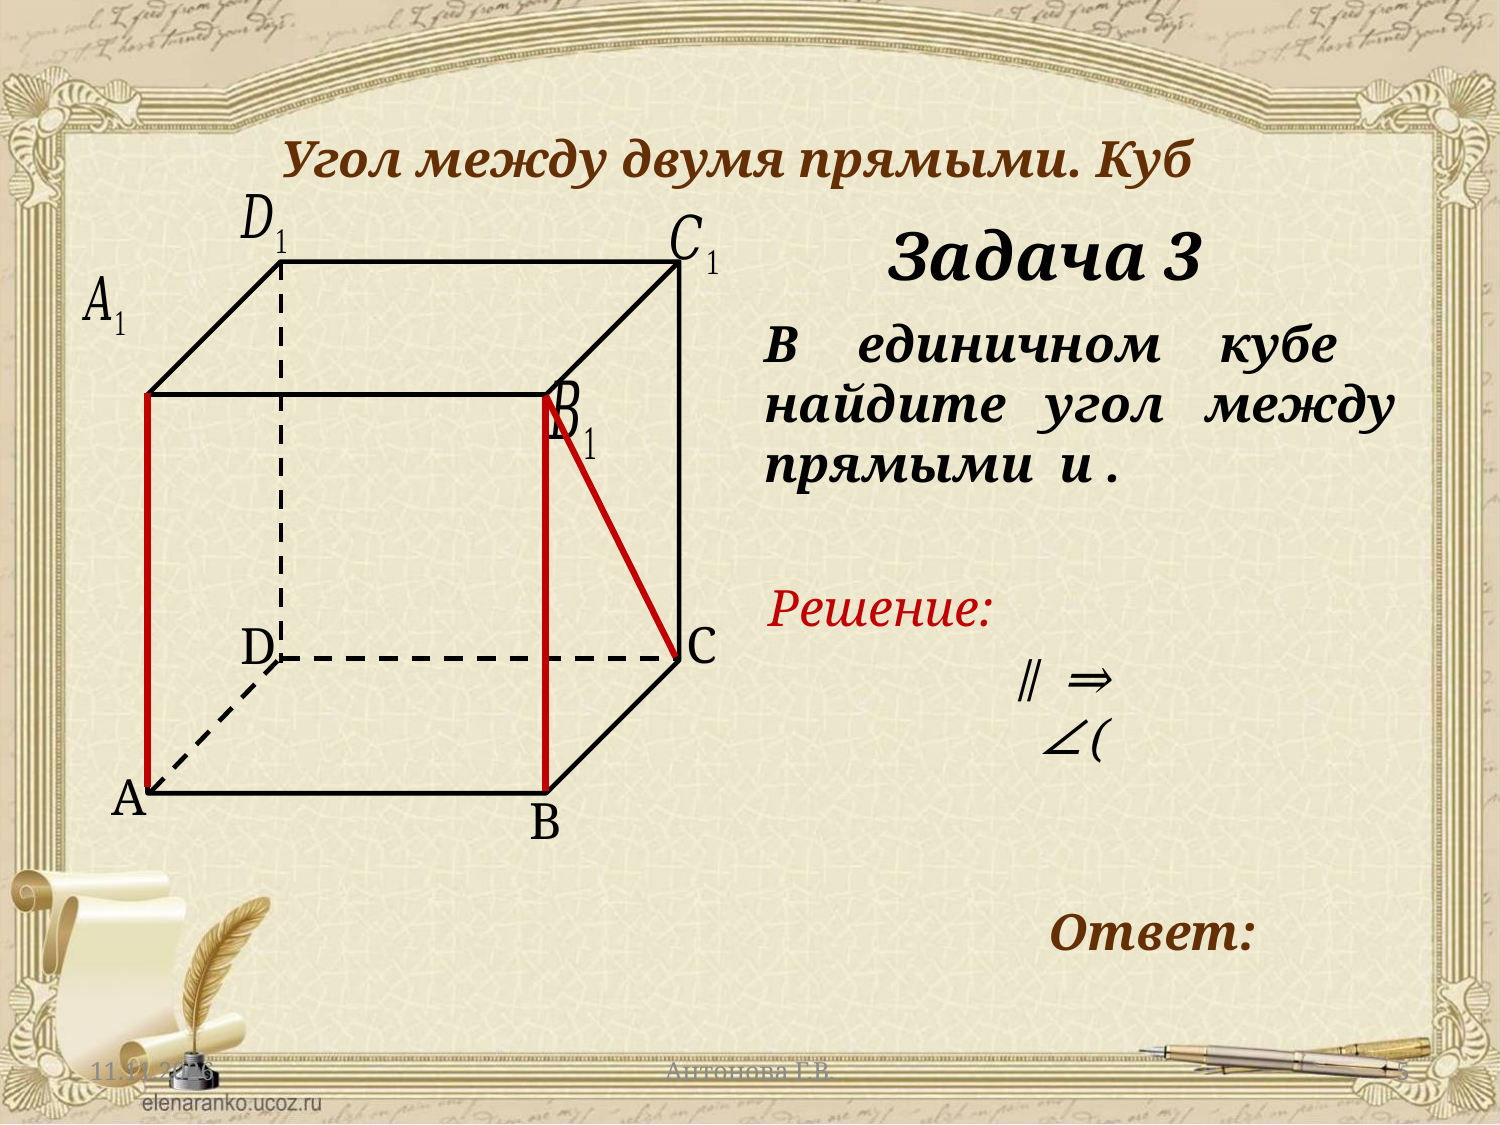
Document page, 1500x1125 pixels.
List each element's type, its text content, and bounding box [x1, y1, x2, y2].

footer Антонова Г.В. [512, 1042, 988, 1103]
text_box Задача 3 [760, 206, 1471, 302]
text_box Решение: [760, 569, 1392, 645]
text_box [545, 395, 676, 658]
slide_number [75, 1042, 425, 1103]
picture [0, 0, 1500, 1125]
text_box Угол между двумя прямыми. Куб [265, 120, 1353, 196]
slide_number 5 [1074, 1042, 1425, 1103]
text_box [96, 185, 755, 858]
